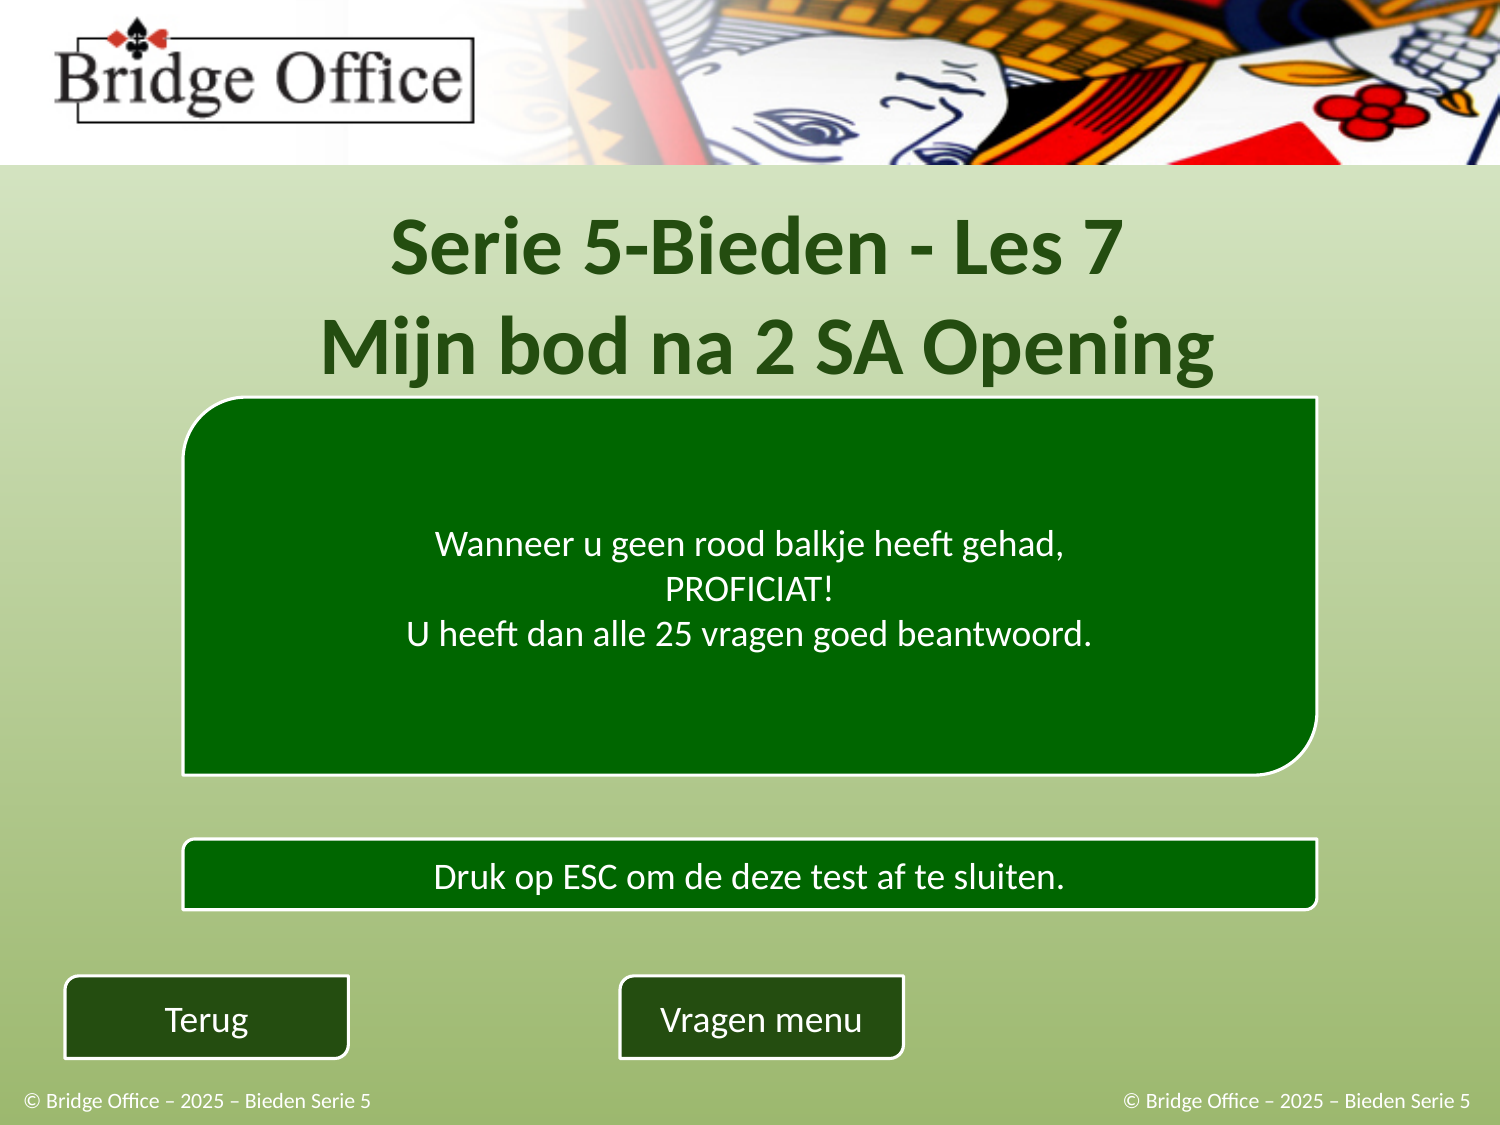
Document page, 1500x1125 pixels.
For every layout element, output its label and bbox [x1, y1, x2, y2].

text_box [618, 974, 906, 1061]
text_box [8, 1079, 393, 1121]
text_box [64, 183, 1470, 777]
text_box [181, 837, 1319, 912]
picture [0, 0, 1500, 166]
text_box [63, 974, 350, 1061]
text_box [1107, 1079, 1500, 1121]
